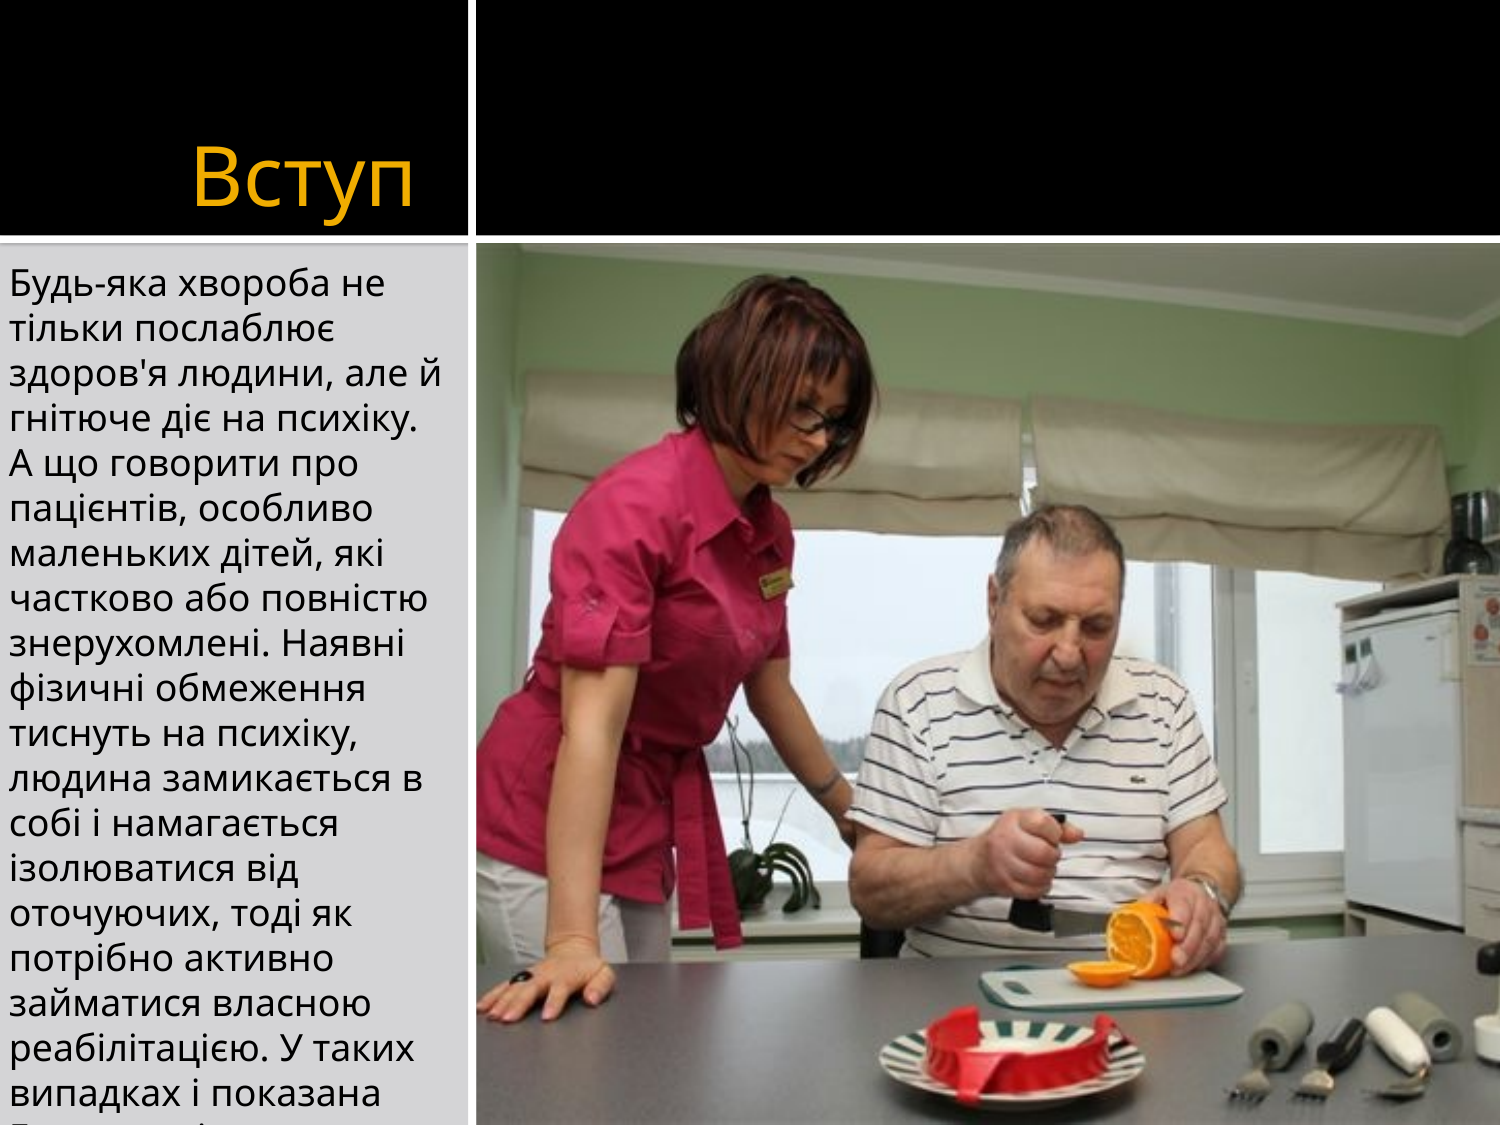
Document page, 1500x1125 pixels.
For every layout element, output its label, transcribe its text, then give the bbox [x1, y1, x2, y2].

title Вступ [53, 0, 550, 224]
list Будь-яка хвороба не тільки послаблює здоров'я людини, але й гнітюче діє на психіку. А що говорити про пацієнтів, особливо маленьких дітей, які частково або повністю знерухомлені. Наявні фізичні обмеження тиснуть на психіку, людина замикається в собі і намагається ізолюватися від оточуючих, тоді як потрібно активно займатися власною реабілітацією. У таких випадках і показана Ерготерапія. [0, 243, 467, 858]
picture [476, 243, 1500, 1125]
